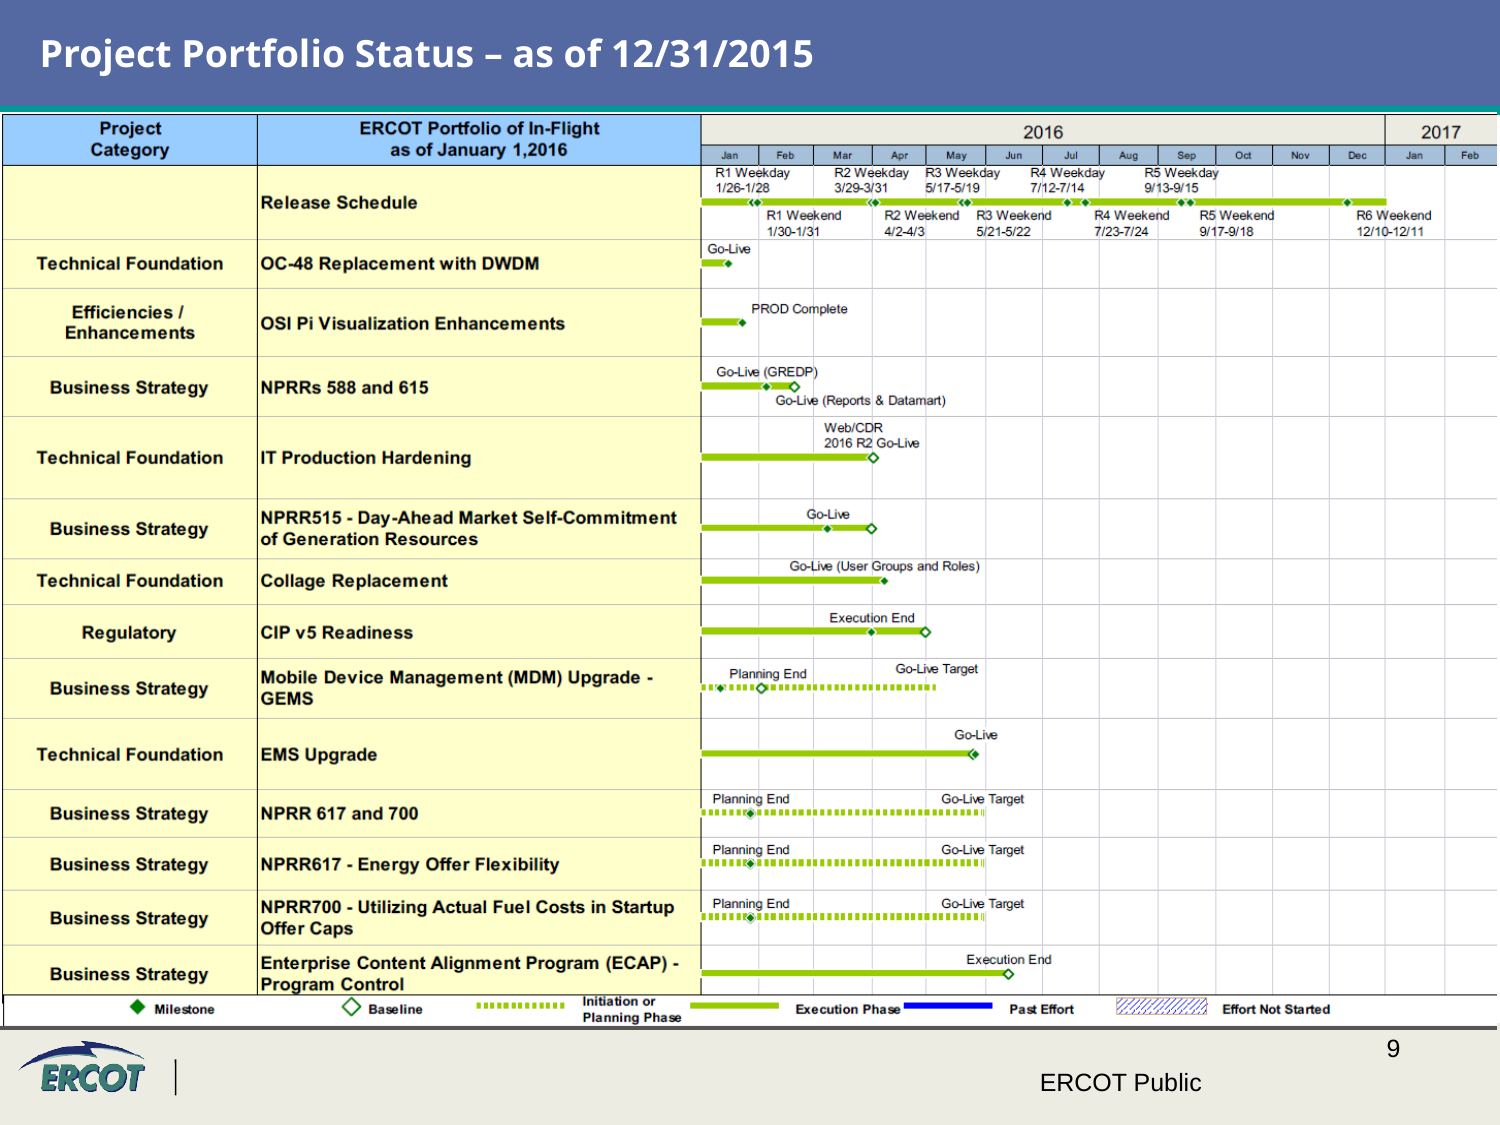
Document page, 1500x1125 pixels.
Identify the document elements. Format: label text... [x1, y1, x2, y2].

picture [10, 1031, 151, 1111]
picture [0, 112, 1497, 1030]
text_box Project Portfolio Status – as of 12/31/2015 [24, 30, 1163, 106]
footer ERCOT Public [1025, 1059, 1438, 1125]
text_box [24, 22, 1450, 85]
